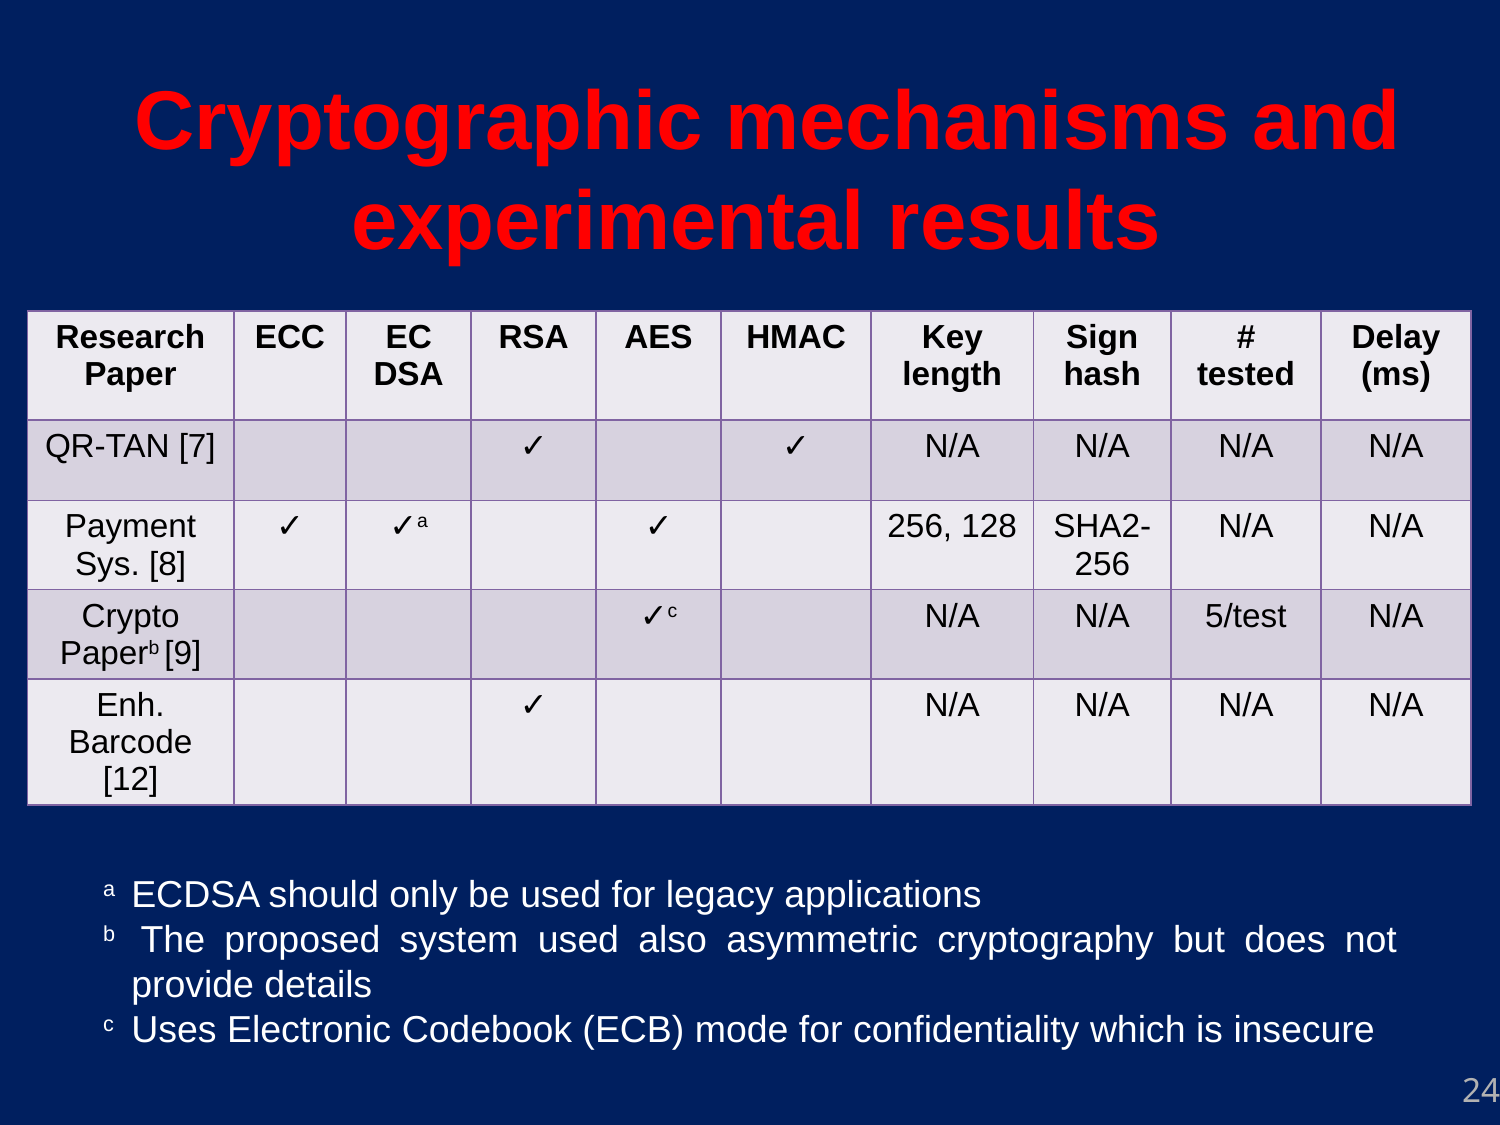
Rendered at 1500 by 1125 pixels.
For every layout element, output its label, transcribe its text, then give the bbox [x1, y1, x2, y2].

table_cell ✓c [597, 590, 720, 678]
table_cell Payment Sys. [8] [28, 501, 233, 589]
slide_number 24 [1437, 1069, 1500, 1110]
table_cell [235, 421, 345, 500]
table_cell N/A [1322, 680, 1470, 804]
table_cell [347, 680, 470, 804]
table_header Key length [872, 312, 1033, 419]
table_cell [235, 680, 345, 804]
table_header Sign hash [1034, 312, 1170, 419]
table_cell N/A [872, 590, 1033, 678]
table_cell N/A [1172, 501, 1320, 589]
table_cell ✓ [722, 421, 870, 500]
table_cell [347, 590, 470, 678]
table_cell [597, 421, 720, 500]
table_cell ✓ [472, 680, 595, 804]
table_cell ✓ [597, 501, 720, 589]
table_cell N/A [1034, 590, 1170, 678]
table_cell N/A [1322, 421, 1470, 500]
table_cell 256, 128 [872, 501, 1033, 589]
table_cell [472, 590, 595, 678]
table_header # tested [1172, 312, 1320, 419]
table_cell [722, 680, 870, 804]
table_header RSA [472, 312, 595, 419]
table_header HMAC [722, 312, 870, 419]
table_cell ✓a [347, 501, 470, 589]
table_cell [722, 501, 870, 589]
table_cell N/A [1322, 590, 1470, 678]
table_cell N/A [1172, 421, 1320, 500]
table_cell N/A [1034, 680, 1170, 804]
table_cell N/A [872, 421, 1033, 500]
table_cell ✓ [235, 501, 345, 589]
table_cell N/A [1034, 421, 1170, 500]
table_header AES [597, 312, 720, 419]
table_cell Crypto Paperb [9] [28, 590, 233, 678]
table_cell N/A [872, 680, 1033, 804]
title Cryptographic mechanisms and experimental results [124, 66, 1412, 267]
table_cell [472, 501, 595, 589]
table_cell SHA2-256 [1034, 501, 1170, 589]
table_header Delay (ms) [1322, 312, 1470, 419]
table_cell 5/test [1172, 590, 1320, 678]
table_cell ✓ [472, 421, 595, 500]
table_cell [235, 590, 345, 678]
table_cell [597, 680, 720, 804]
table_cell Enh. Barcode [12] [28, 680, 233, 804]
table_header Research Paper [28, 312, 233, 419]
table_header EC DSA [347, 312, 470, 419]
table_header ECC [235, 312, 345, 419]
text_box a ECDSA should only be used for legacy applications b The proposed system used also asymmetric cryptography but does not provide details c Uses Electronic Codebook (ECB) mode for confidentiality which is insecure [86, 862, 1412, 1058]
table_cell N/A [1322, 501, 1470, 589]
table_cell [722, 590, 870, 678]
table_cell QR-TAN [7] [28, 421, 233, 500]
table_cell N/A [1172, 680, 1320, 804]
table_cell [347, 421, 470, 500]
